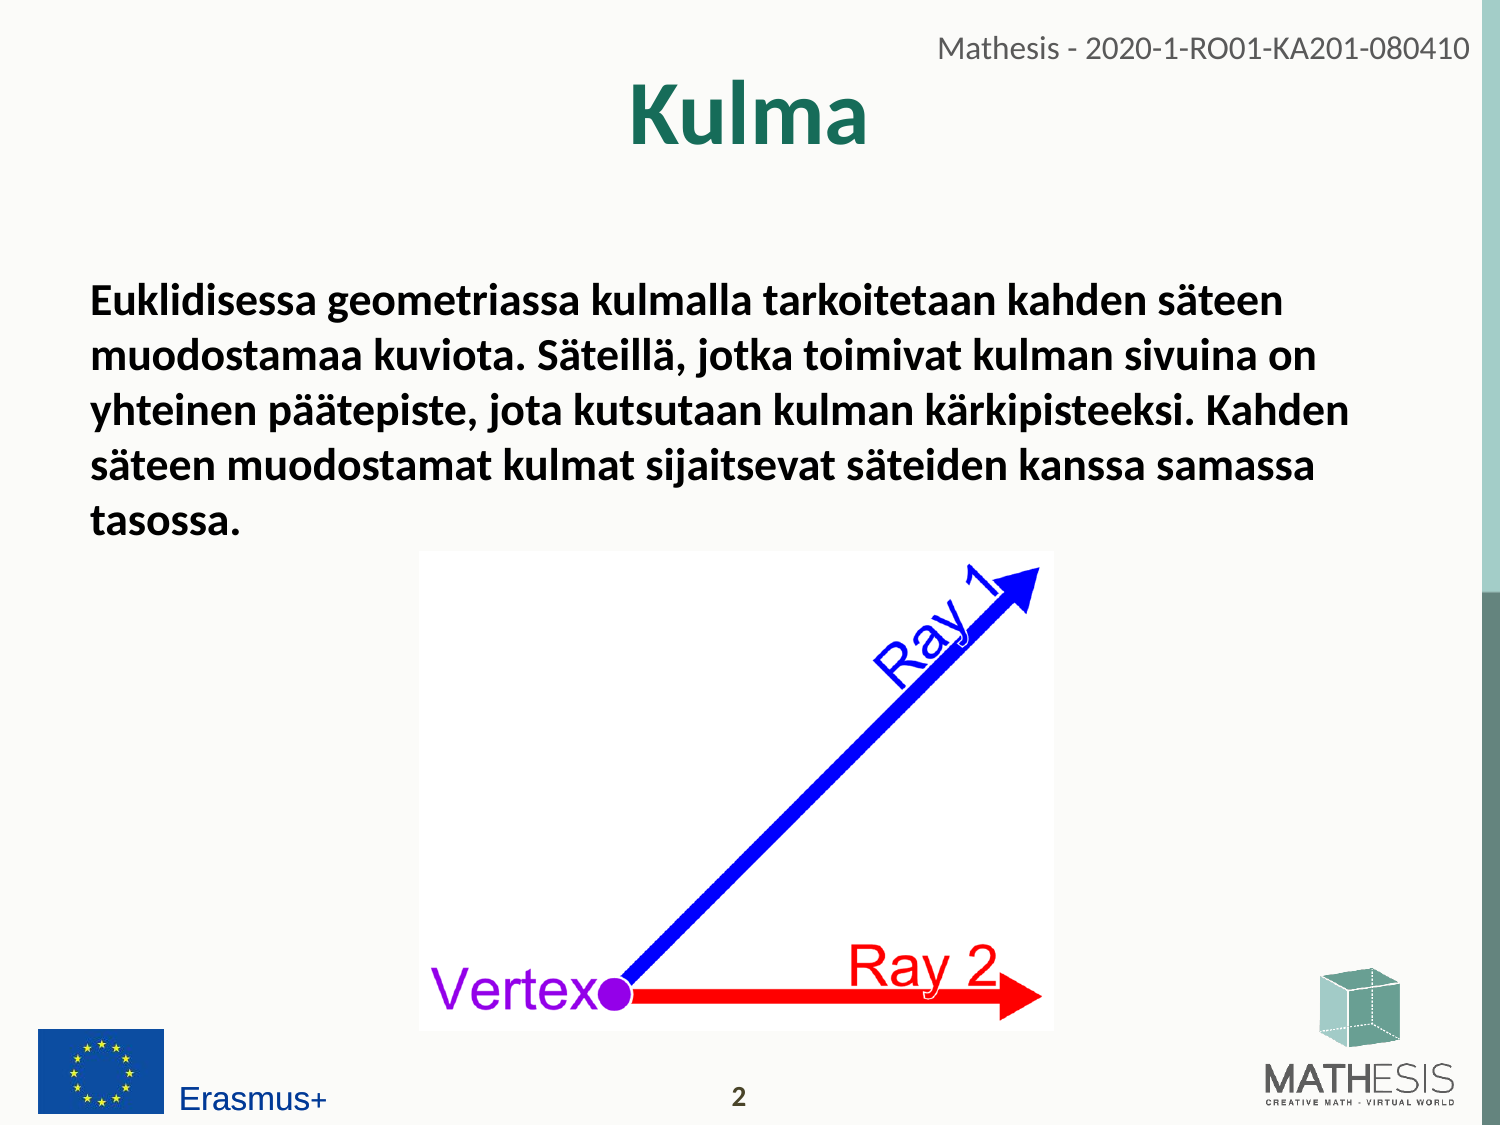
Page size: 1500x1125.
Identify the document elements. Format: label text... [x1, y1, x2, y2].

picture [418, 551, 1054, 1031]
title Kulma [75, 45, 1425, 233]
list Euklidisessa geometriassa kulmalla tarkoitetaan kahden säteen muodostamaa kuviota. Säteillä, jotka toimivat kulman sivuina on yhteinen päätepiste, jota kutsutaan kulman kärkipisteeksi. Kahden säteen muodostamat kulmat sijaitsevat säteiden kanssa samassa tasossa. [75, 262, 1425, 1005]
picture [38, 1029, 164, 1114]
